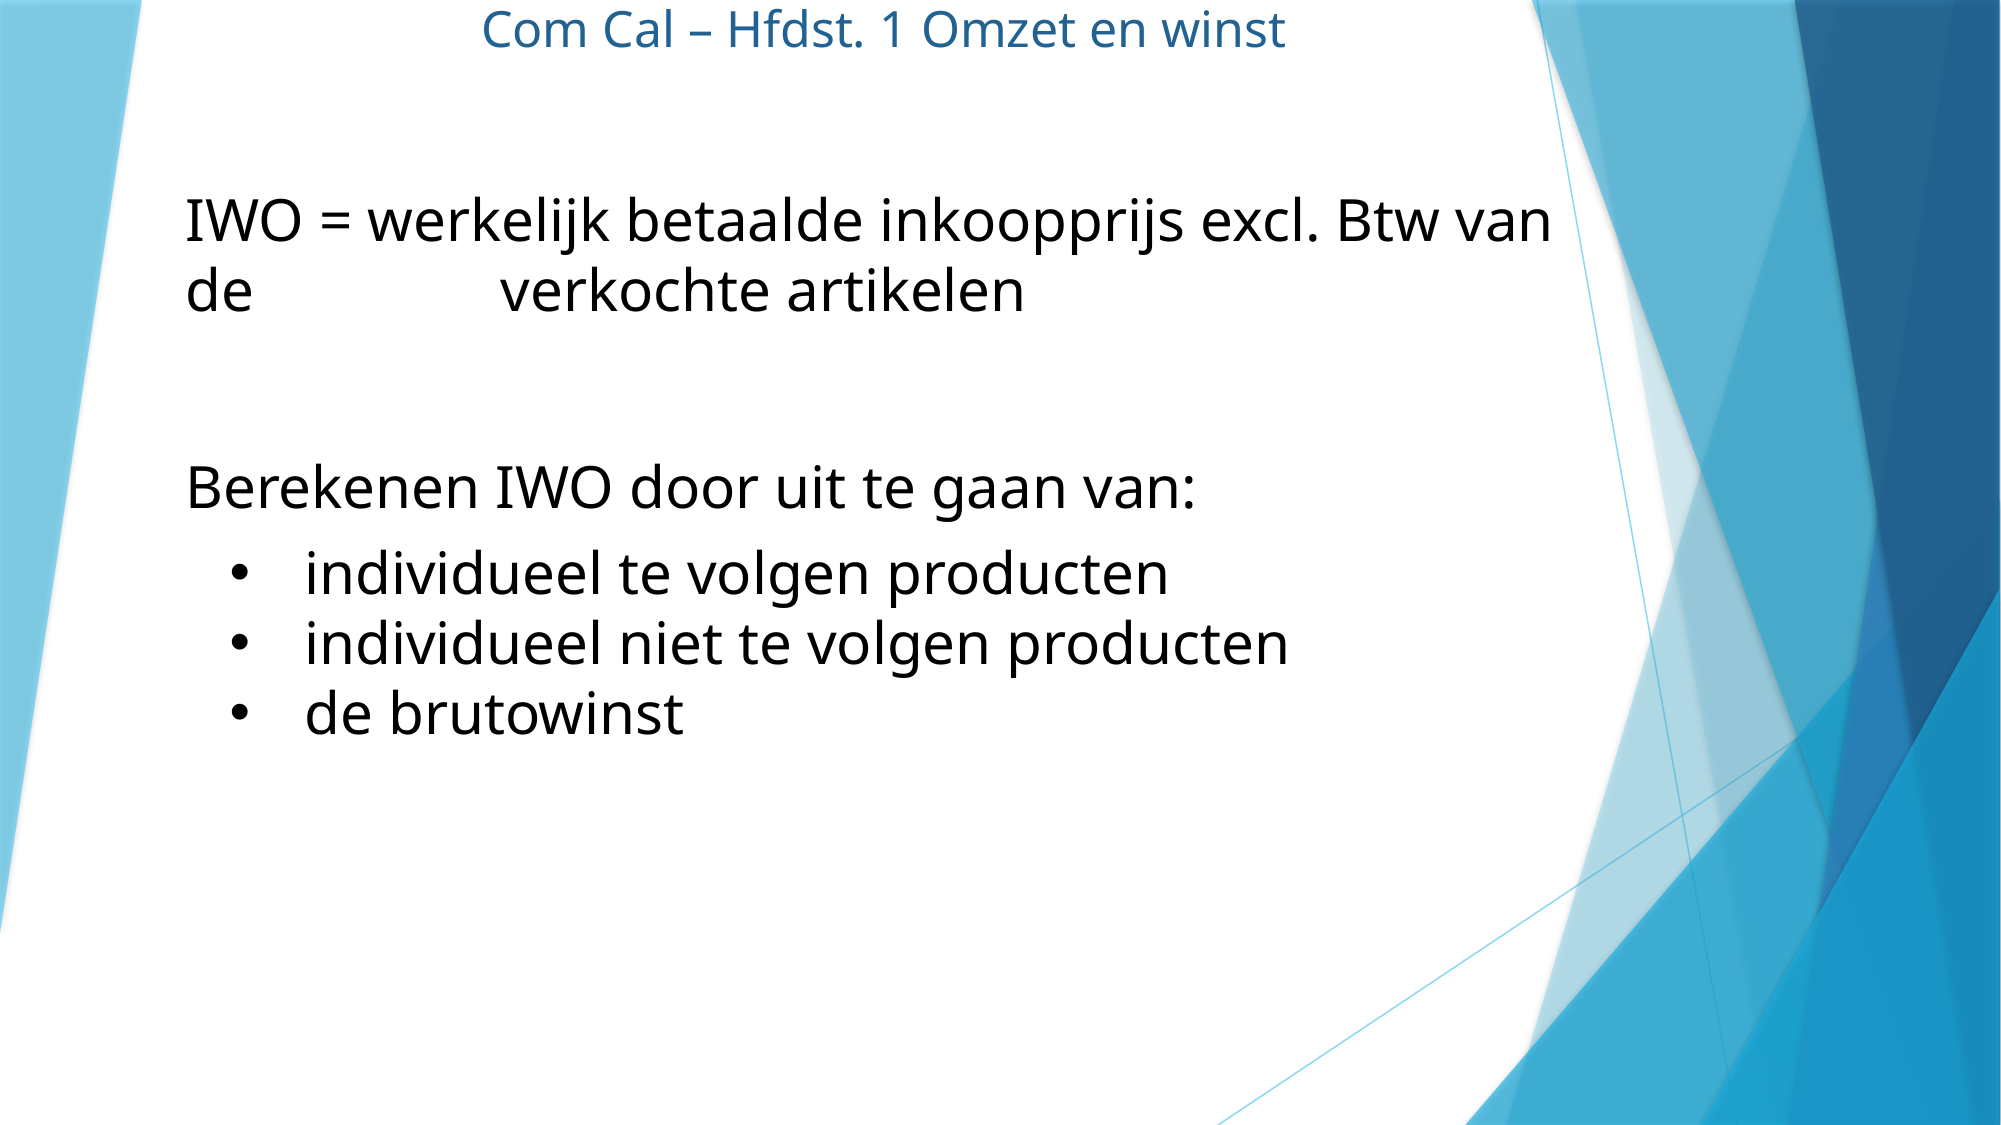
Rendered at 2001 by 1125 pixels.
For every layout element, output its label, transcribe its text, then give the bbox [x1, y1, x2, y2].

text_box individueel te volgen producten individueel niet te volgen producten de brutowinst [214, 528, 1345, 754]
text_box IWO = werkelijk betaalde inkoopprijs excl. Btw van de verkochte artikelen [170, 175, 1631, 331]
text_box Berekenen IWO door uit te gaan van: [170, 442, 1654, 528]
text_box Com Cal – Hfdst. 1 Omzet en winst [0, 0, 1769, 66]
